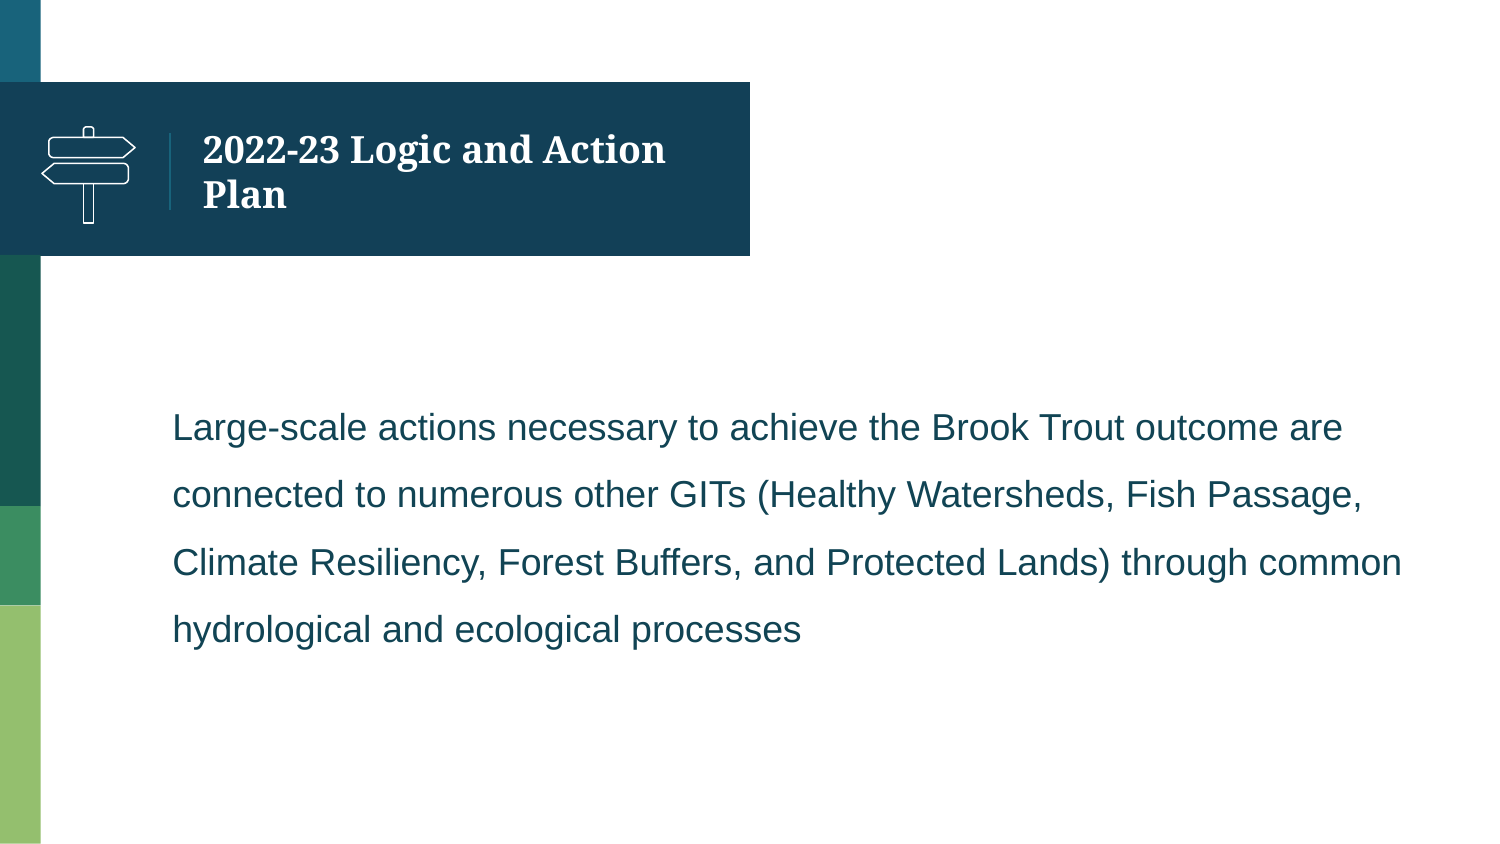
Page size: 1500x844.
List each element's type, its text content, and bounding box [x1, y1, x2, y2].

title 2022-23 Logic and Action Plan [187, 87, 715, 256]
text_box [41, 126, 136, 224]
list Large-scale actions necessary to achieve the Brook Trout outcome are connected to numerous other GITs (Healthy Watersheds, Fish Passage, Climate Resiliency, Forest Buffers, and Protected Lands) through common hydrological and ecological processes [157, 260, 1443, 779]
